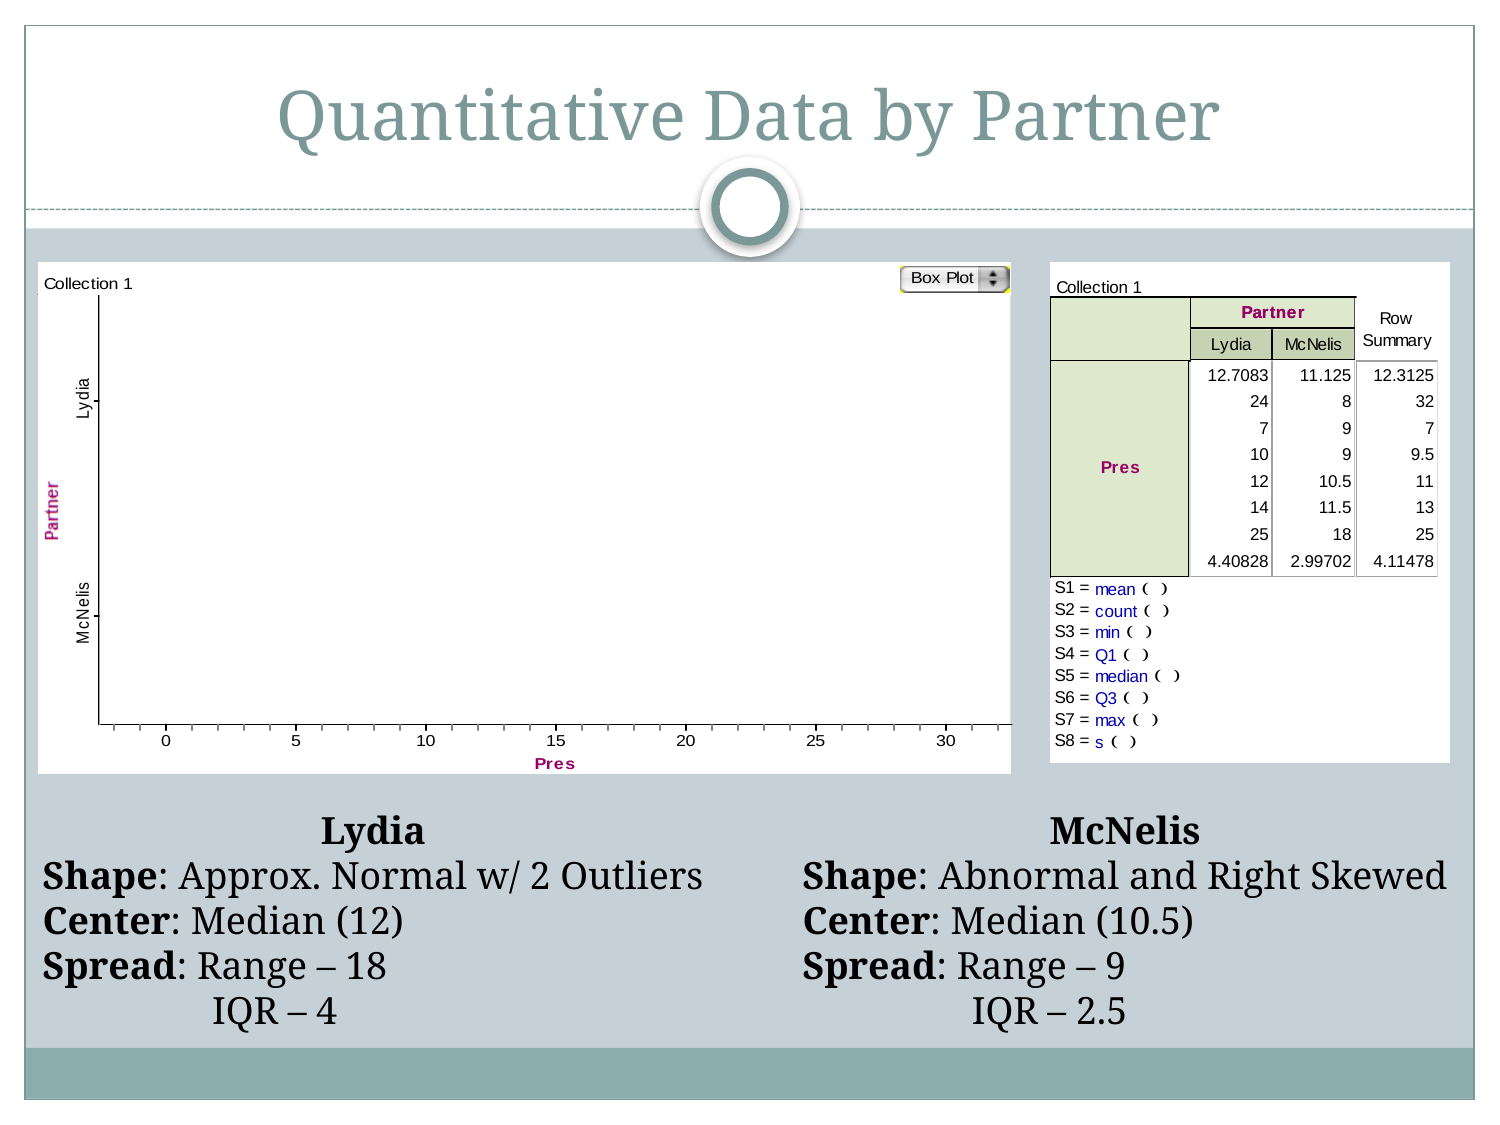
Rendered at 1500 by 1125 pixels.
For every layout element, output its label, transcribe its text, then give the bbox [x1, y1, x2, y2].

text_box Lydia Shape: Approx. Normal w/ 2 Outliers Center: Median (12) Spread: Range – 18 IQR – 4 [27, 799, 719, 1040]
picture [37, 262, 1013, 776]
title Quantitative Data by Partner [49, 37, 1450, 162]
text_box McNelis Shape: Abnormal and Right Skewed Center: Median (10.5) Spread: Range – 9 IQR – 2.5 [787, 799, 1463, 1040]
picture [1049, 262, 1451, 763]
